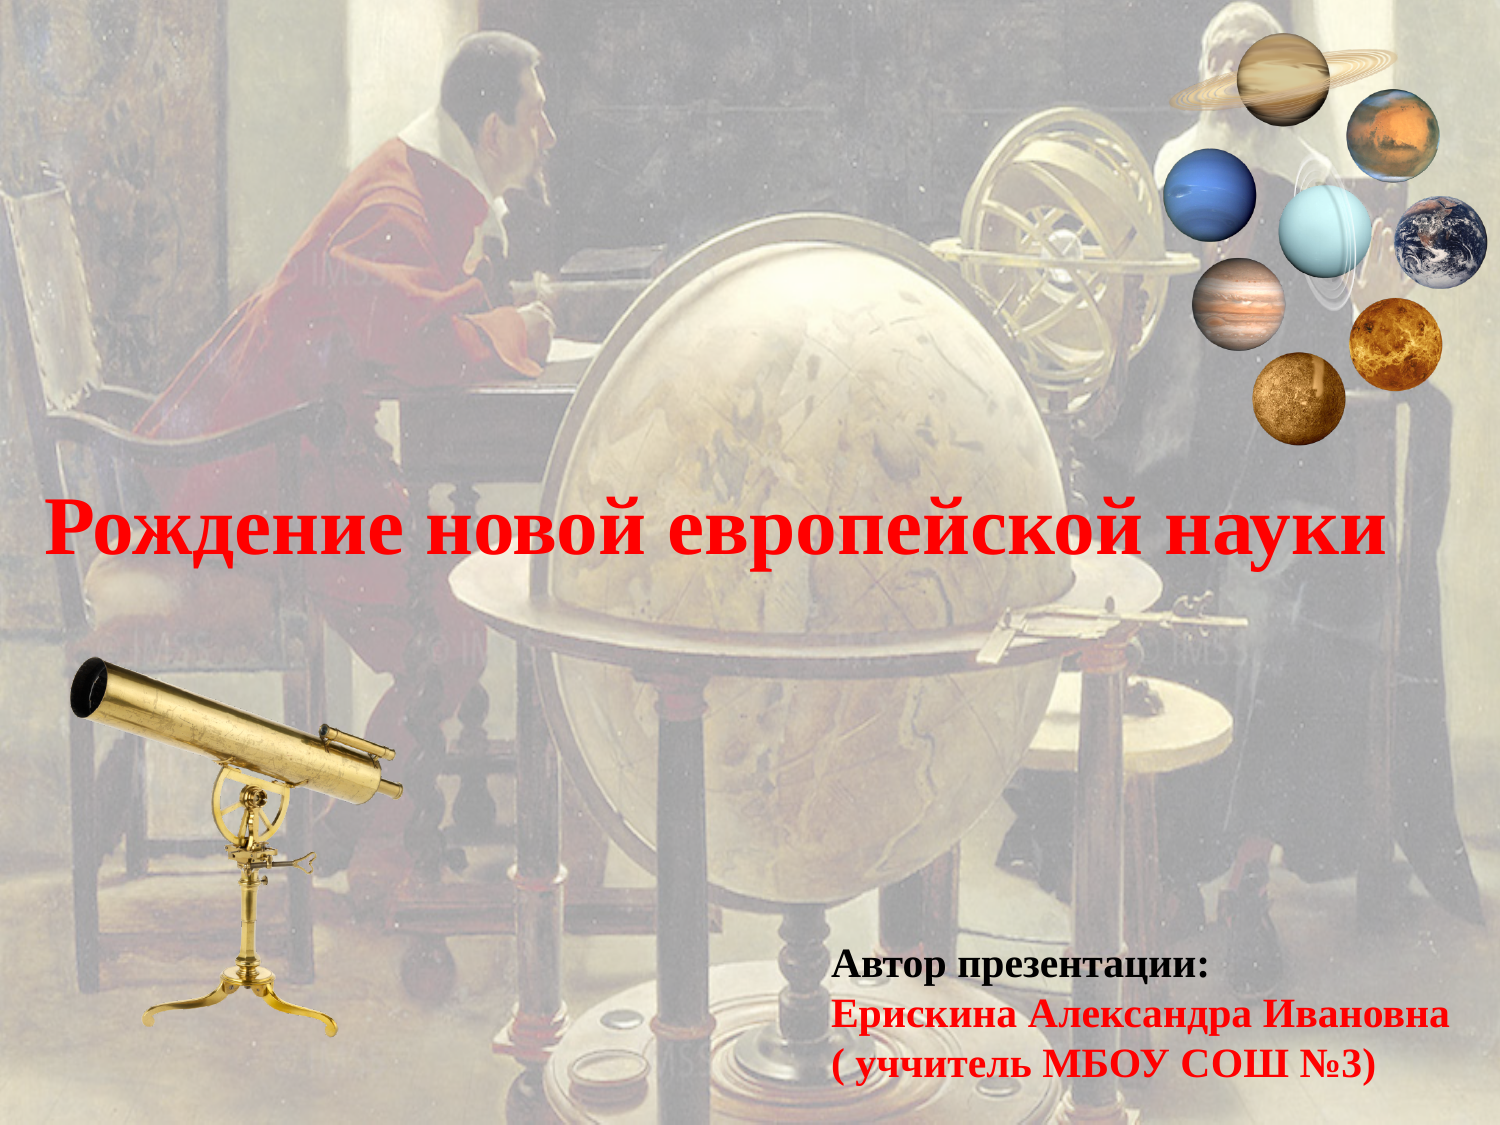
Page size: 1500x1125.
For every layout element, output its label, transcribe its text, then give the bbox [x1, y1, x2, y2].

text_box Автор презентации: Ерискина Александра Ивановна ( уччитель МБОУ СОШ №3) [816, 928, 1490, 1094]
picture [1152, 24, 1500, 452]
picture [52, 637, 420, 1061]
text_box Рождение новой европейской науки [29, 463, 1471, 579]
